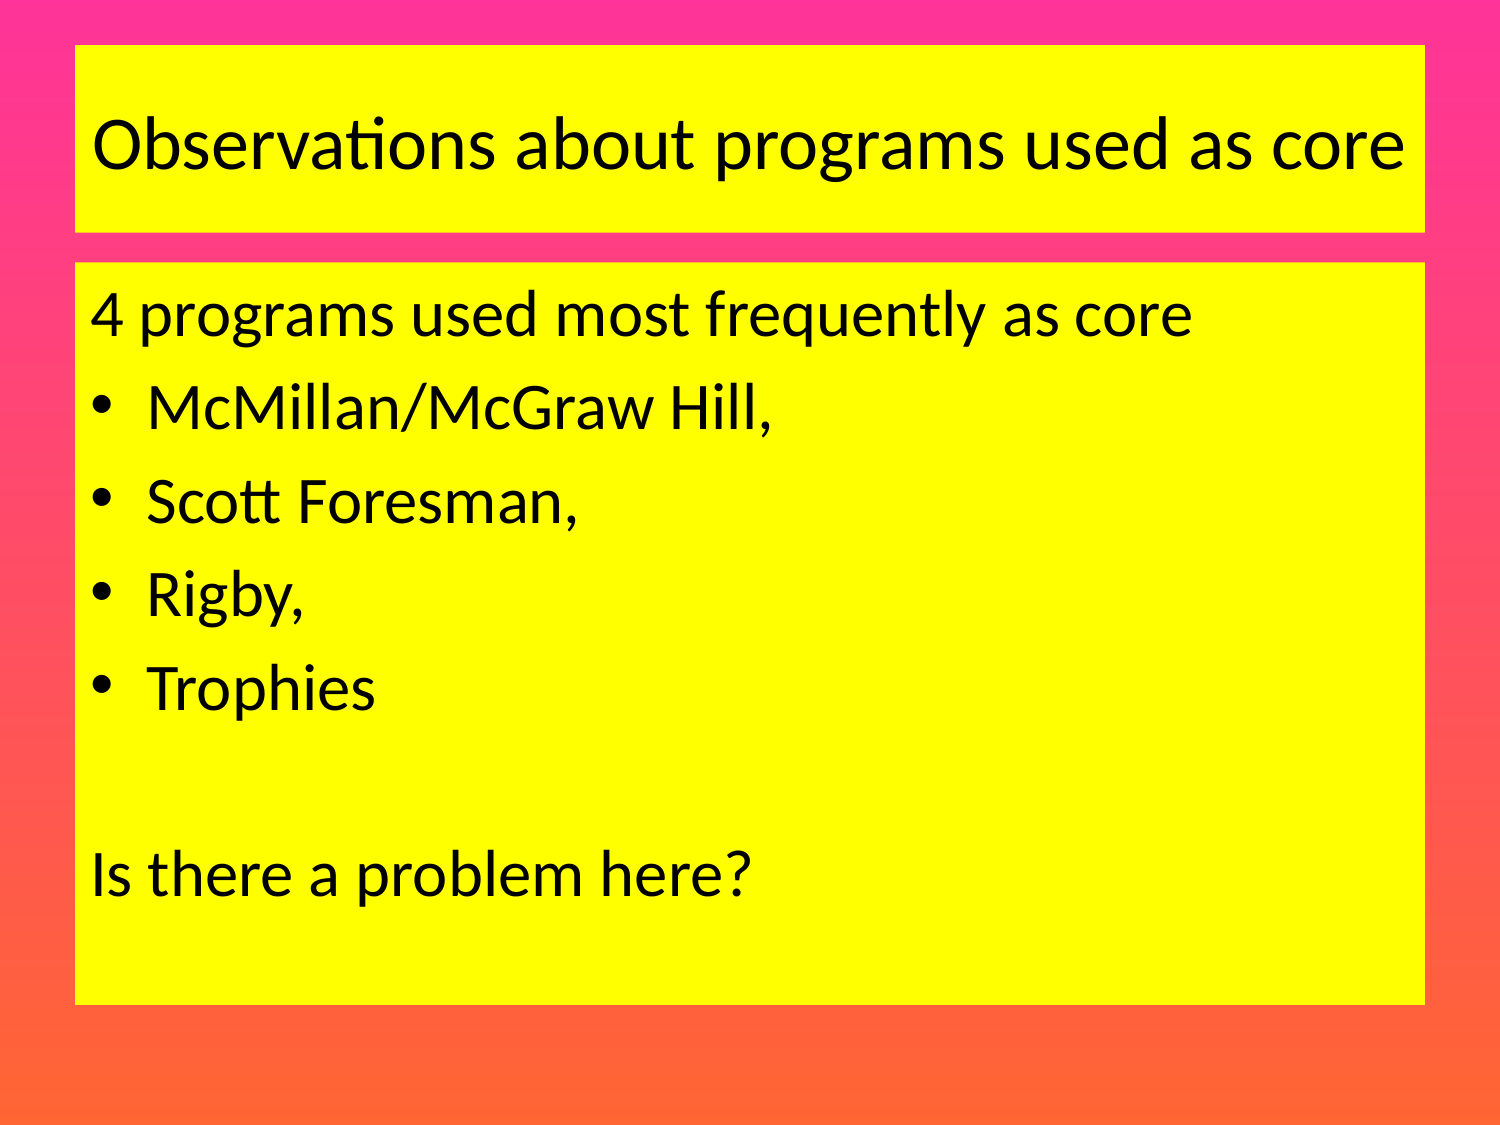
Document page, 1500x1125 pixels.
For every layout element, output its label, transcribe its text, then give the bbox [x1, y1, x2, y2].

title Observations about programs used as core [75, 45, 1425, 233]
list 4 programs used most frequently as core McMillan/McGraw Hill, Scott Foresman, Rigby, Trophies Is there a problem here? [75, 262, 1425, 1005]
